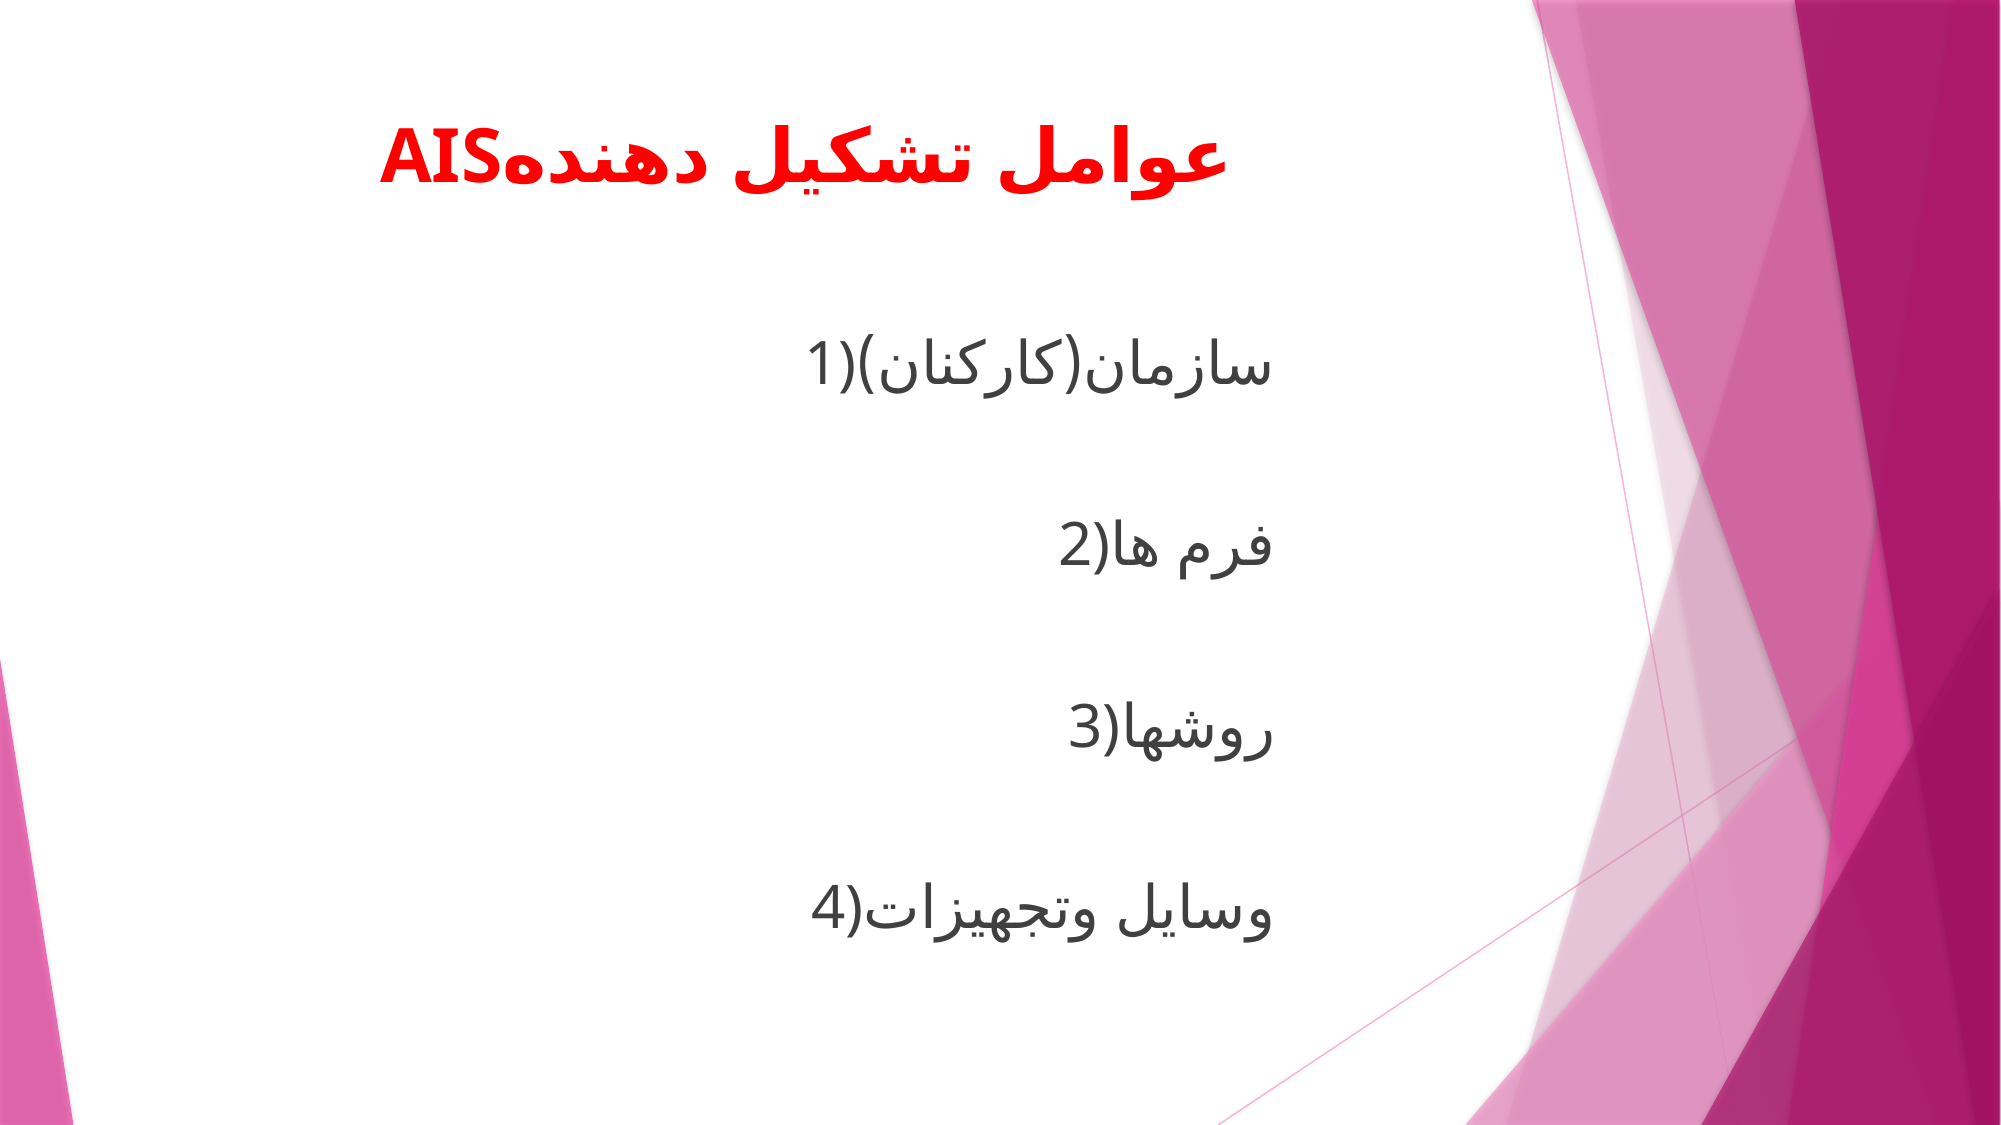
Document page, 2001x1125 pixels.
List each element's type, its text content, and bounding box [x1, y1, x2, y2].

list 1)سازمان(کارکنان) 2)فرم ها 3)روشها 4)وسایل وتجهیزات [476, 316, 1291, 954]
title AISعوامل تشکیل دهنده [111, 99, 1522, 317]
